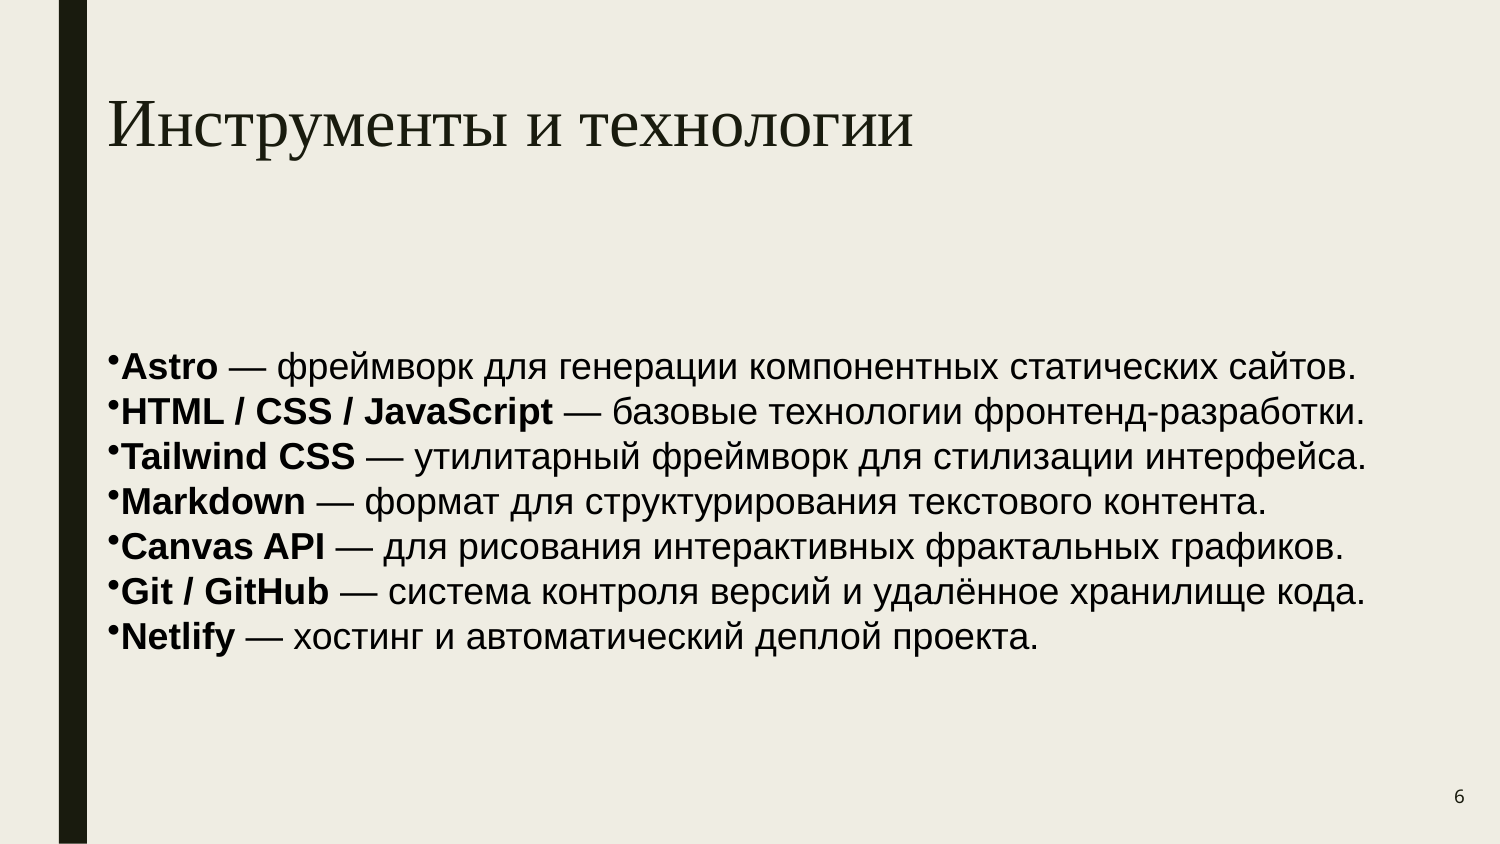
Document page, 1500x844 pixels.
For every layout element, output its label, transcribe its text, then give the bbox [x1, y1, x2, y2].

title Инструменты и технологии [92, 72, 1449, 167]
list Astro — фреймворк для генерации компонентных статических сайтов. HTML / CSS / JavaScript — базовые технологии фронтенд-разработки. Tailwind CSS — утилитарный фреймворк для стилизации интерфейса. Markdown — формат для структурирования текстового контента. Canvas API — для рисования интерактивных фрактальных графиков. Git / GitHub — система контроля версий и удалённое хранилище кода. Netlify — хостинг и автоматический деплой проекта. [92, 254, 1449, 744]
slide_number 6 [1389, 764, 1480, 830]
